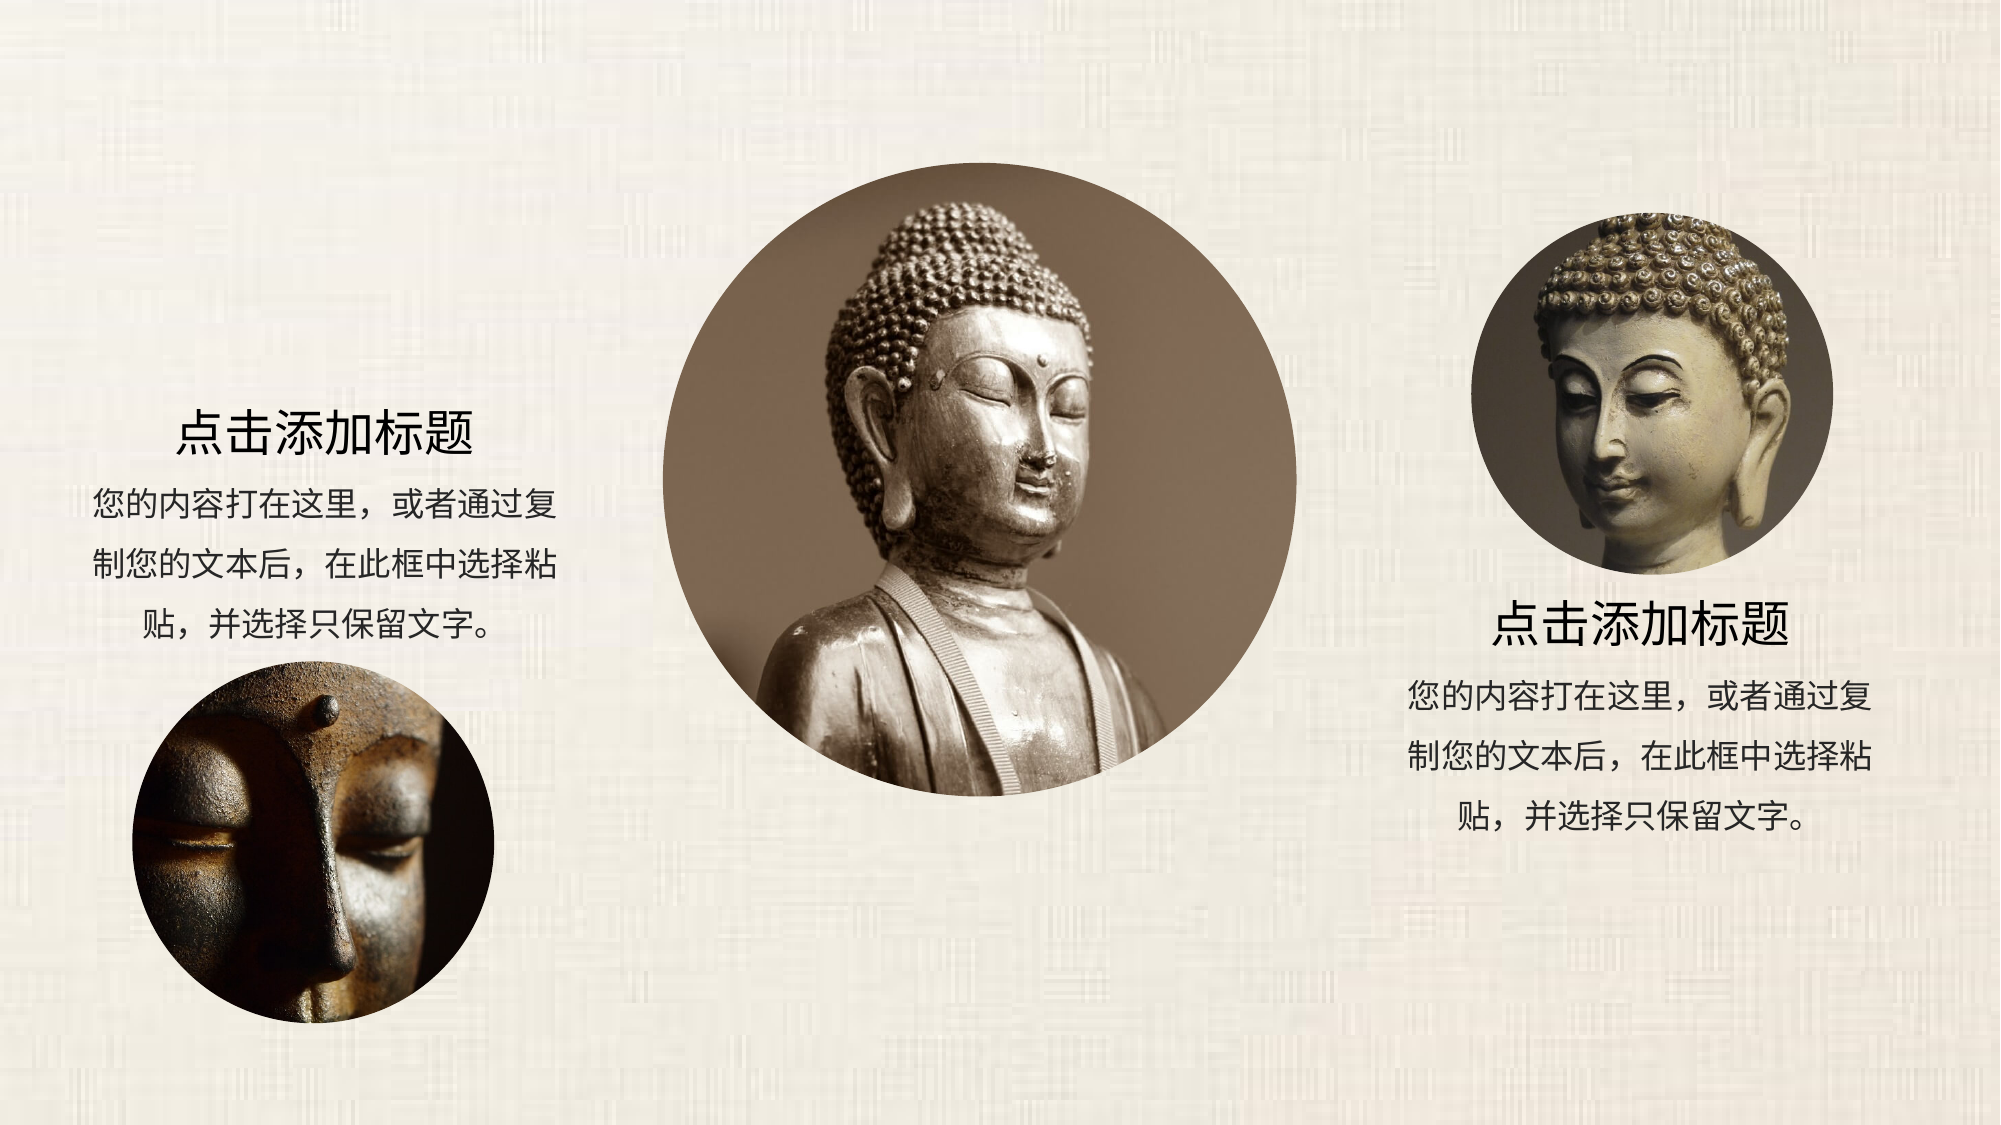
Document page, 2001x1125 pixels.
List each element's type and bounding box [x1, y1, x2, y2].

text_box [1372, 585, 1909, 797]
text_box [56, 393, 594, 605]
picture [0, 0, 2000, 1125]
